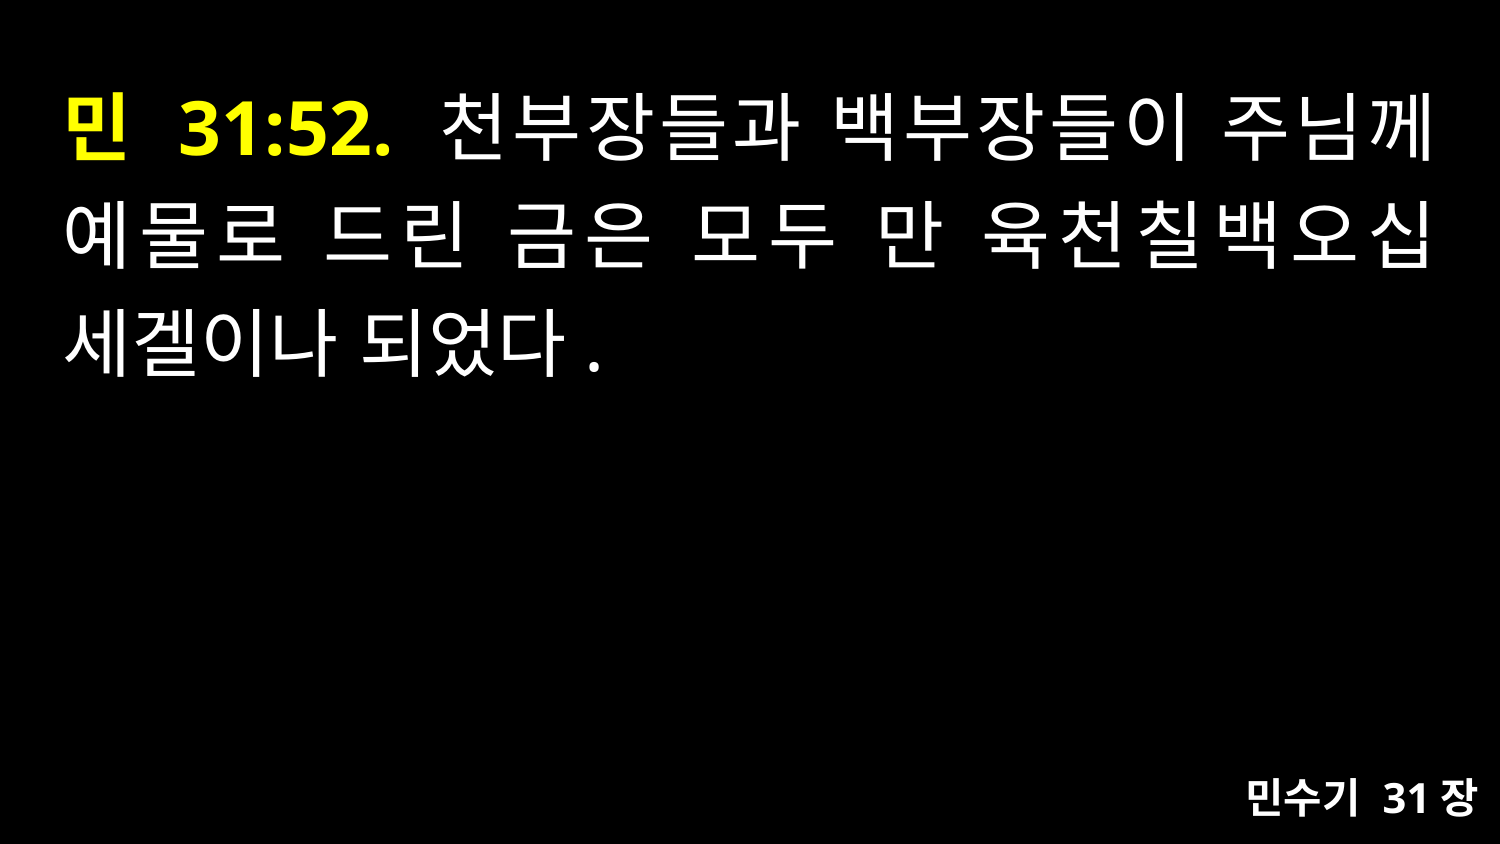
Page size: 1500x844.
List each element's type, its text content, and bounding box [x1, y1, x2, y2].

subtitle 민수기 31장 [916, 770, 1500, 844]
title 민 31:52. 천부장들과 백부장들이 주님께 예물로 드린 금은 모두 만 육천칠백오십 세겔이나 되었다. [0, 0, 1500, 844]
